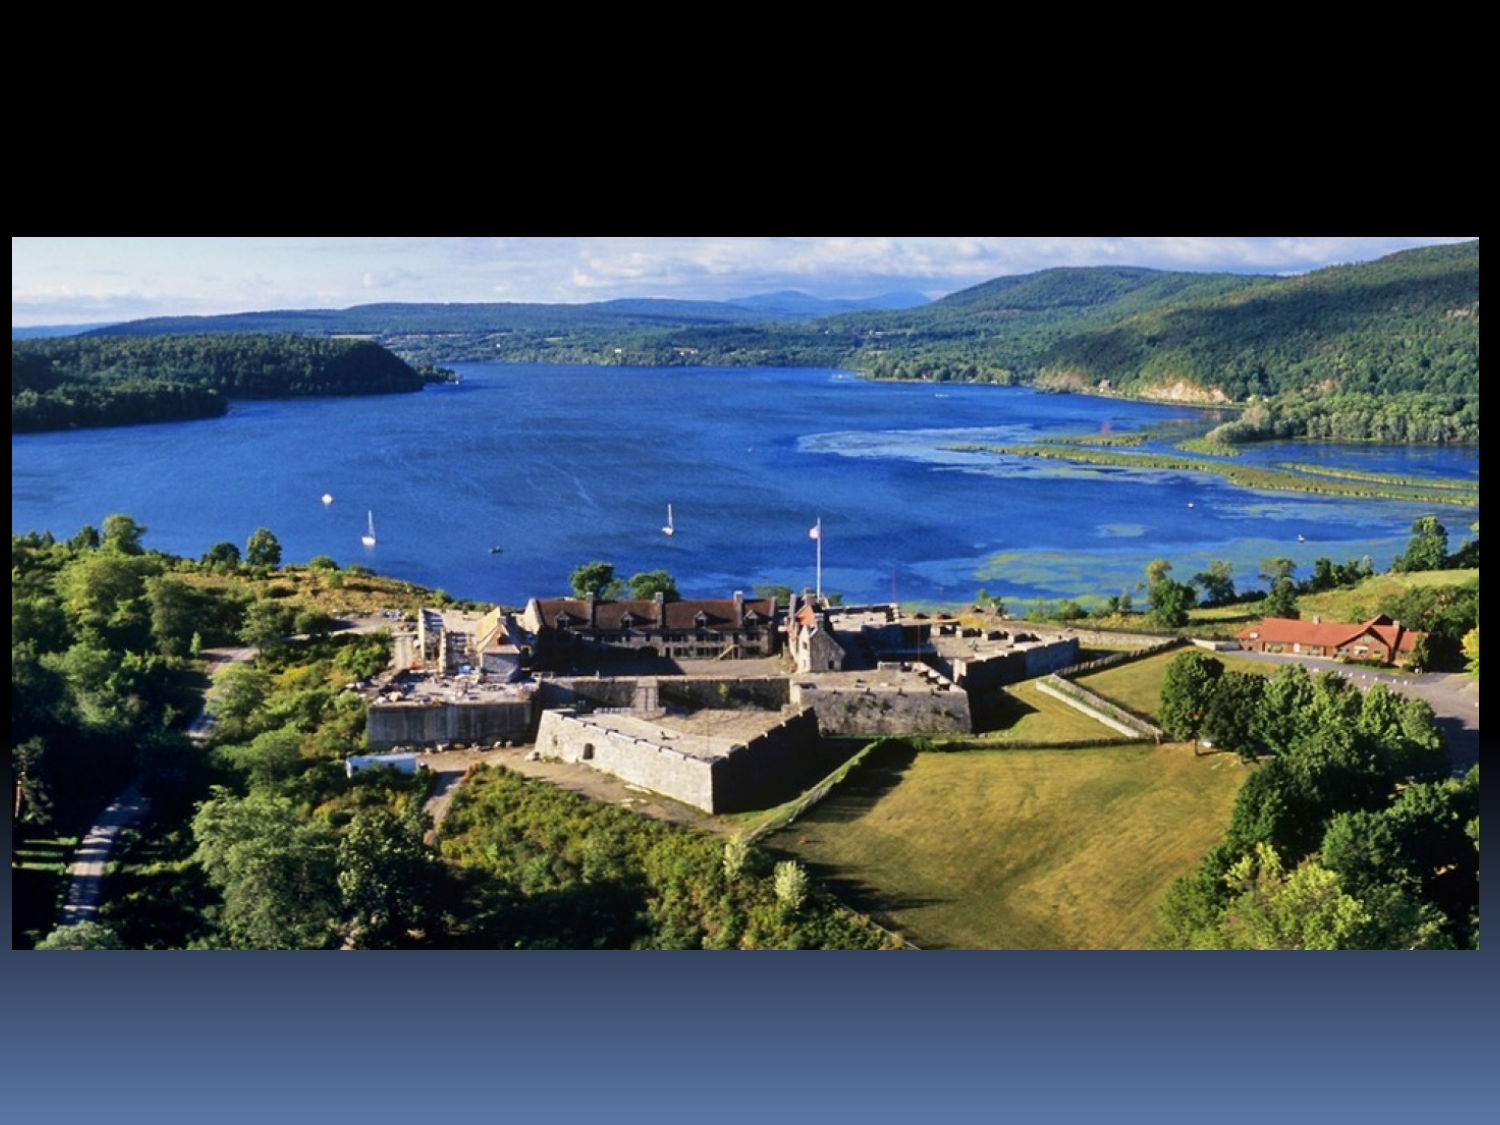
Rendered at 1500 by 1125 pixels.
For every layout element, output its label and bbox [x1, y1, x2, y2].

picture [12, 237, 1479, 951]
